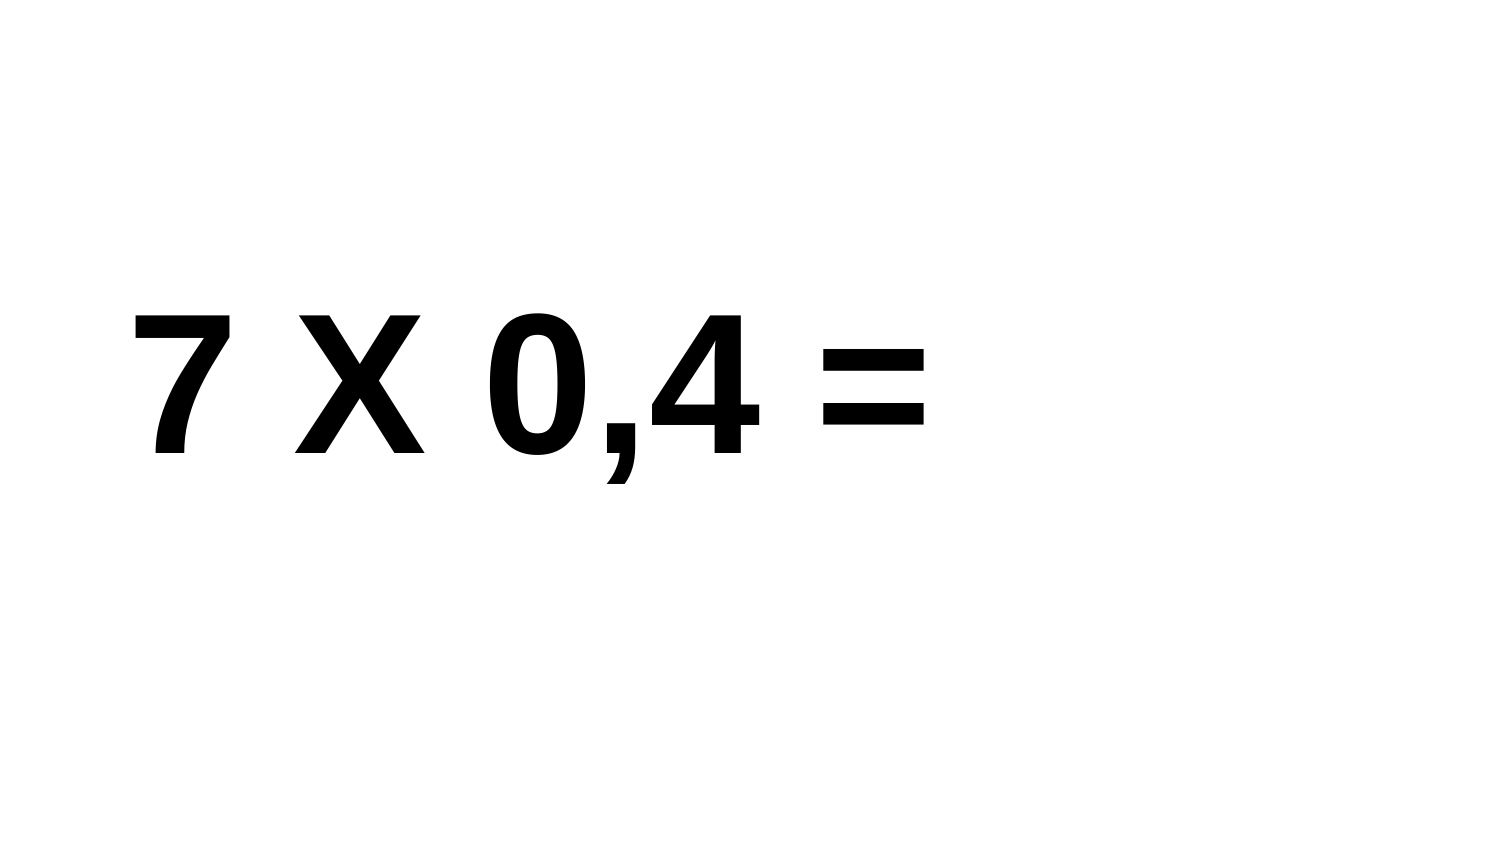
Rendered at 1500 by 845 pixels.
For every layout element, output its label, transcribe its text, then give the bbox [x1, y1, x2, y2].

text_box 7 X 0,4 = [112, 318, 1388, 509]
